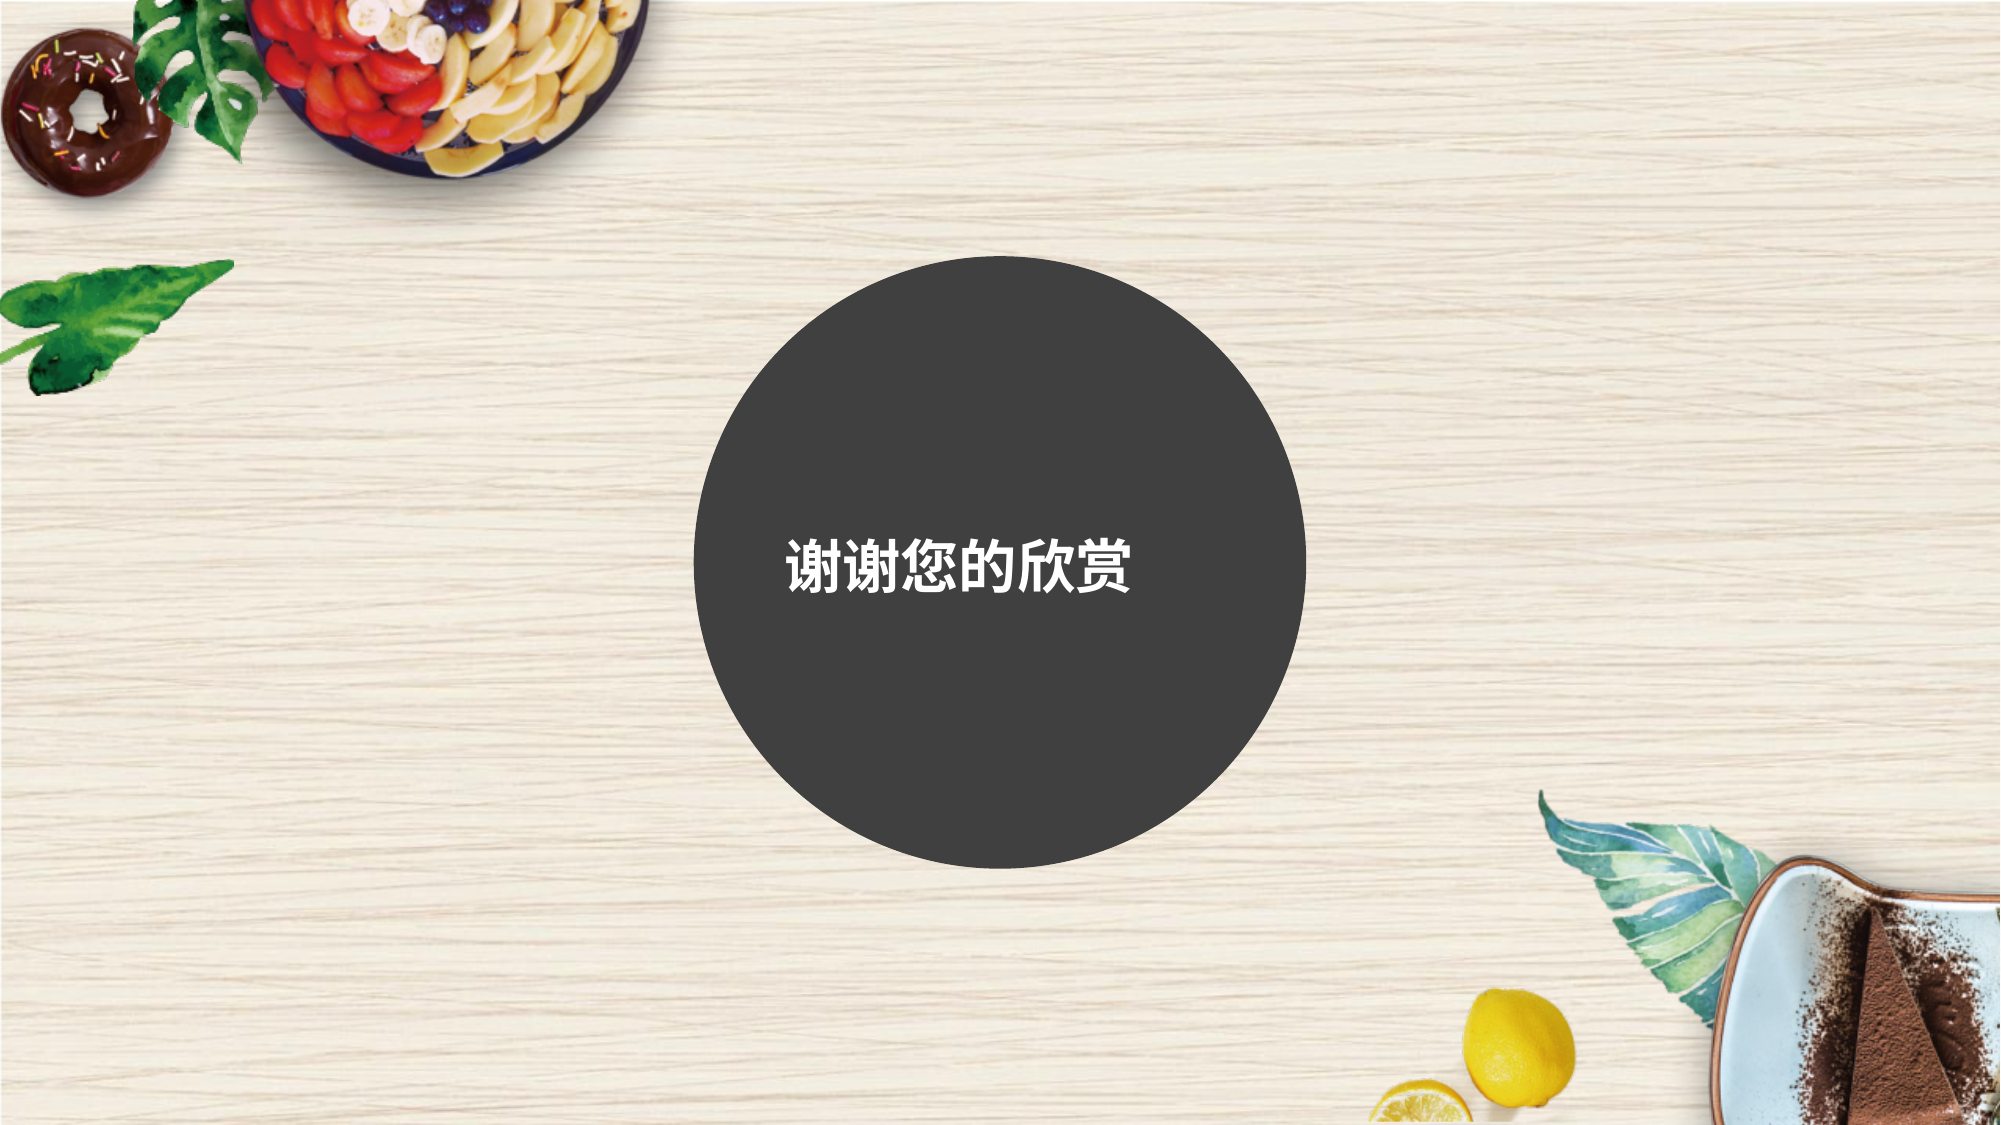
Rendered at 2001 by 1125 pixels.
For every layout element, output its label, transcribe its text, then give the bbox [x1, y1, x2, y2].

text_box [692, 255, 1308, 870]
picture [0, 0, 2001, 1125]
text_box 谢谢您的欣赏 [769, 523, 1231, 608]
